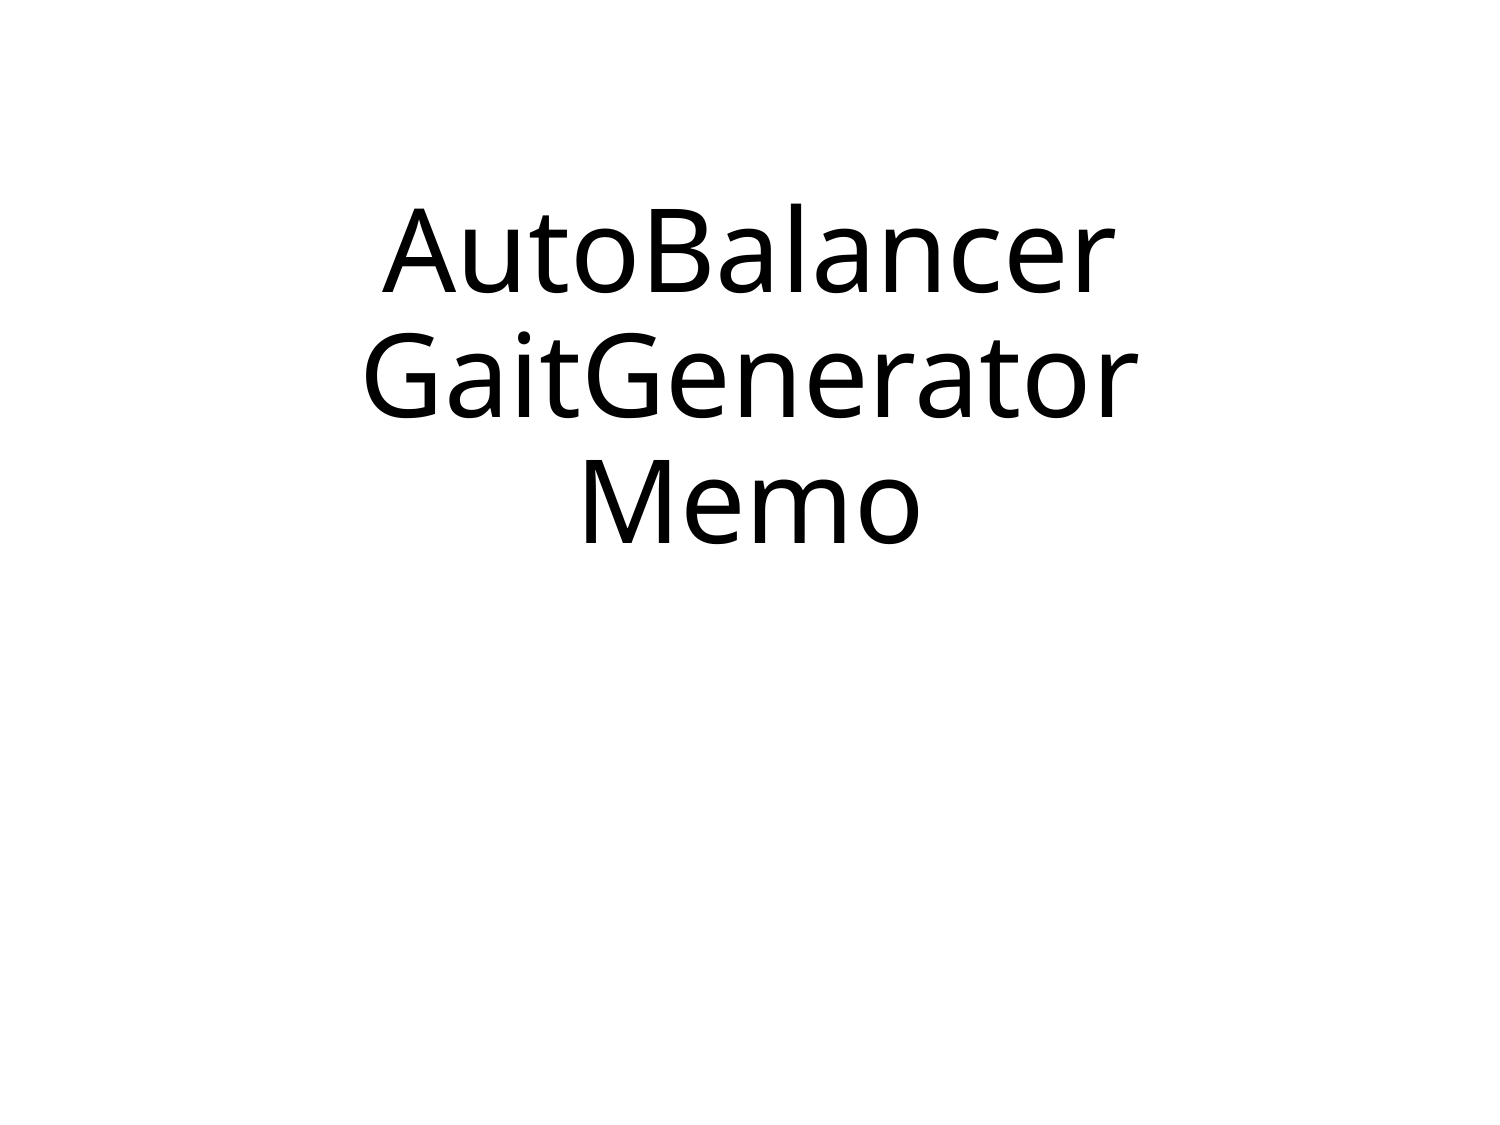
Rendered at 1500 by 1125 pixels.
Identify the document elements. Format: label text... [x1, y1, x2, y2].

title AutoBalancer GaitGenerator Memo [112, 184, 1388, 576]
